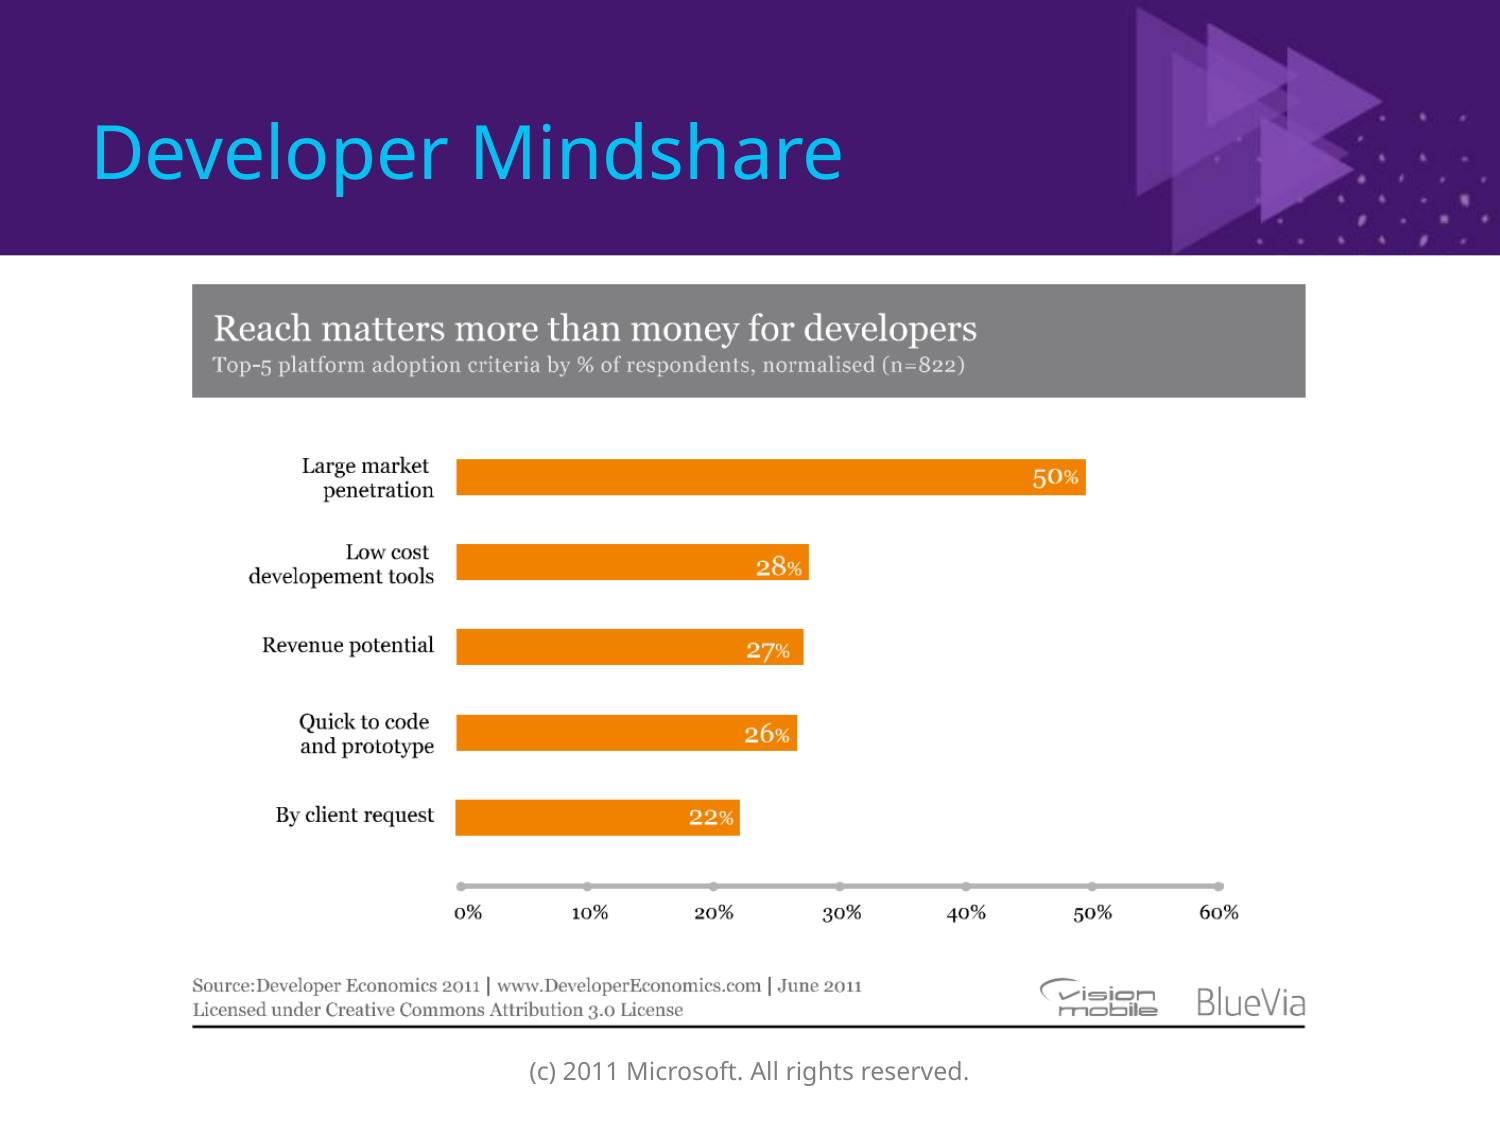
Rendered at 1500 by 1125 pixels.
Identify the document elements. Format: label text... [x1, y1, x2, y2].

title Developer Mindshare [75, 56, 1425, 244]
footer (c) 2011 Microsoft. All rights reserved. [512, 1042, 988, 1103]
picture [188, 281, 1312, 1033]
picture [0, 0, 1500, 255]
